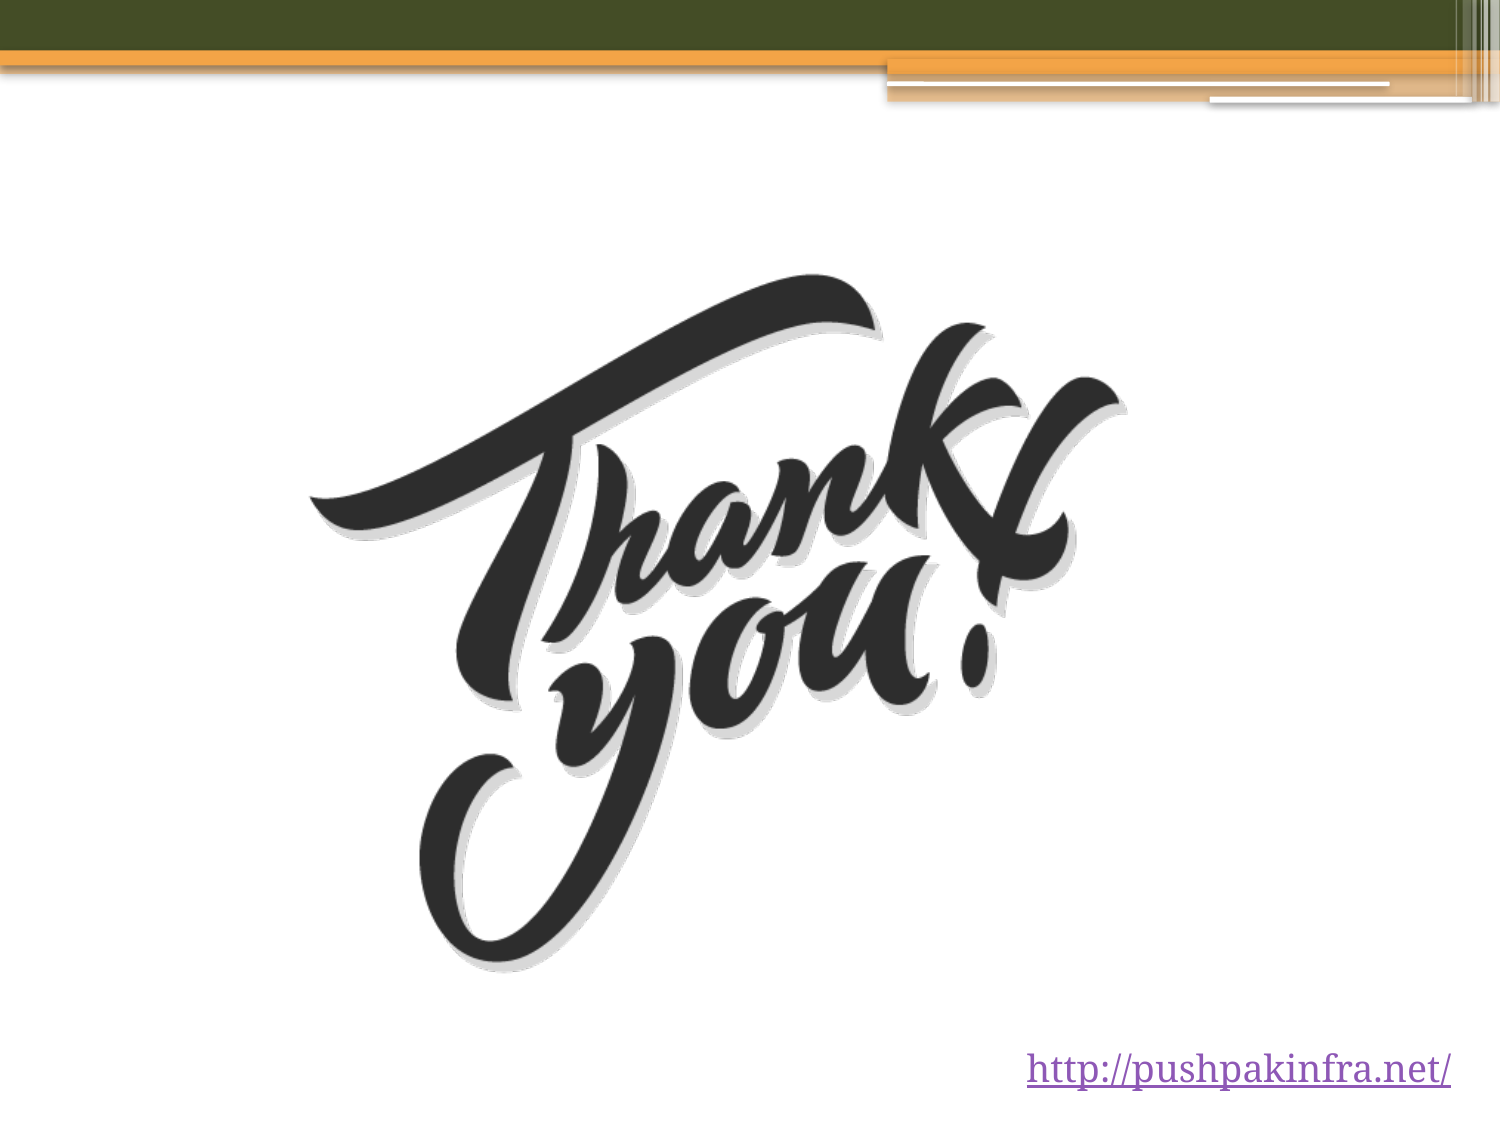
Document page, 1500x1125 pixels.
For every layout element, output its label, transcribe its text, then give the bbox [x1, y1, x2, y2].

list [274, 249, 1163, 988]
text_box http://pushpakinfra.net/ [1011, 1037, 1467, 1104]
